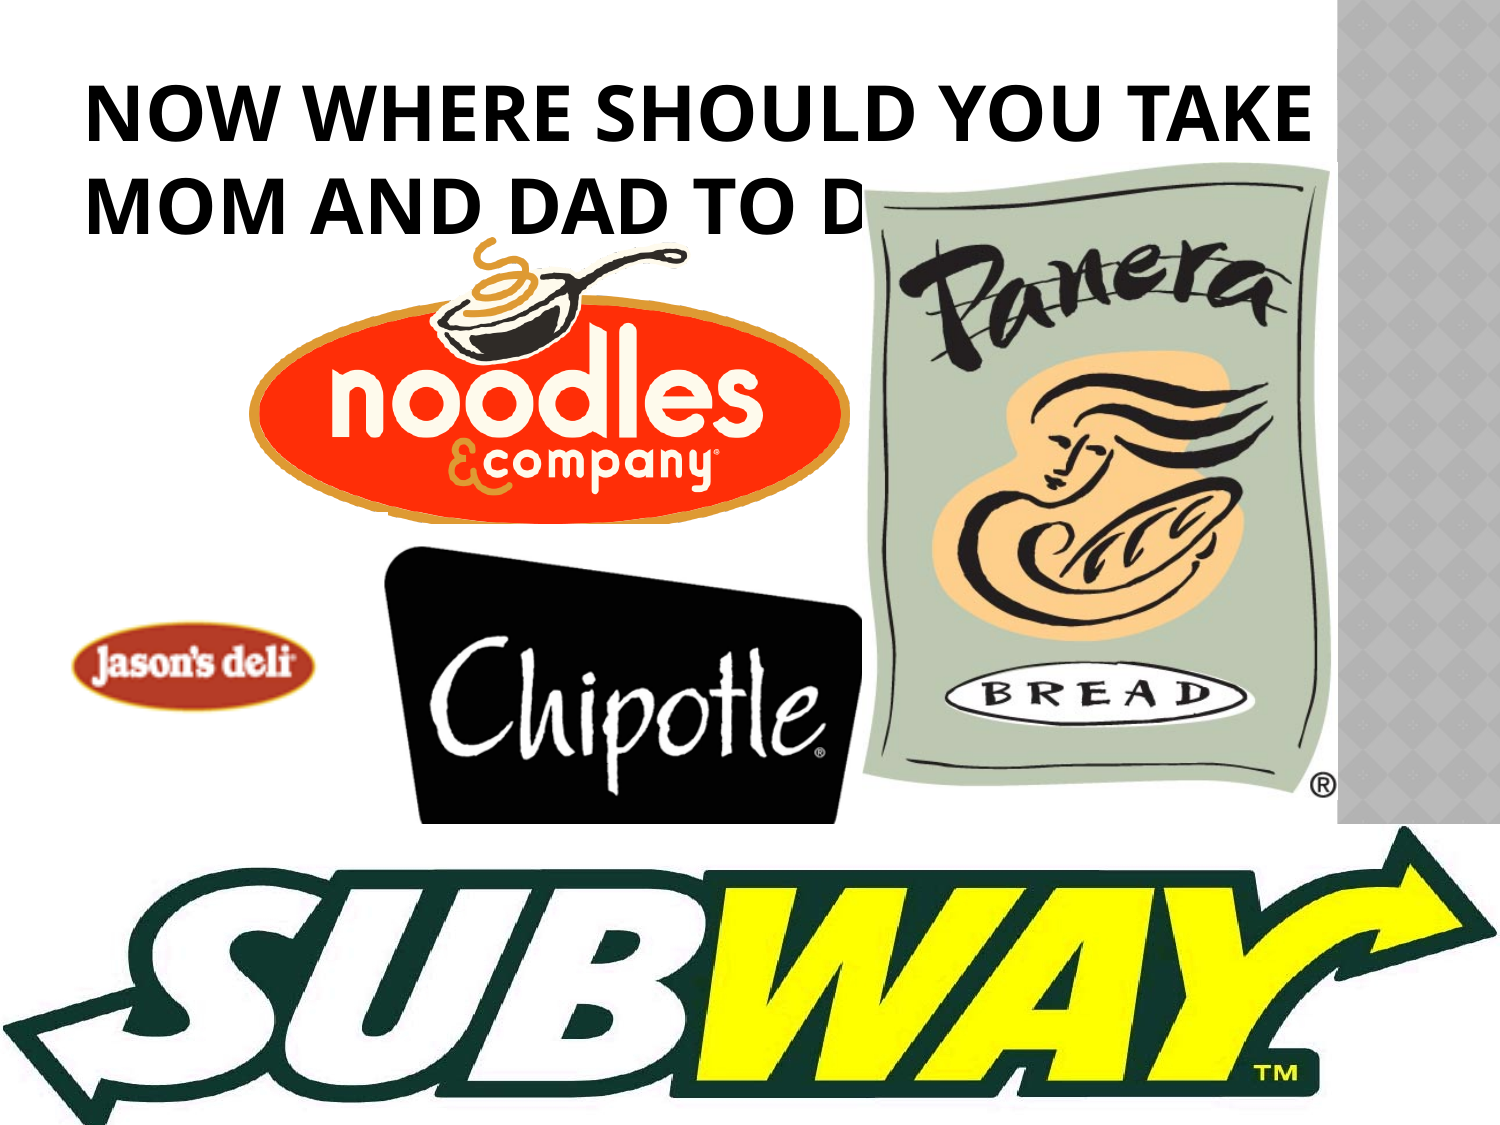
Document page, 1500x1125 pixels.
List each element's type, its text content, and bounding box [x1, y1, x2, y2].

picture [0, 824, 1500, 1125]
title Now where should you take mom and dad to dinner? [75, 62, 1425, 250]
picture [861, 162, 1339, 801]
picture [0, 512, 892, 823]
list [249, 237, 851, 522]
